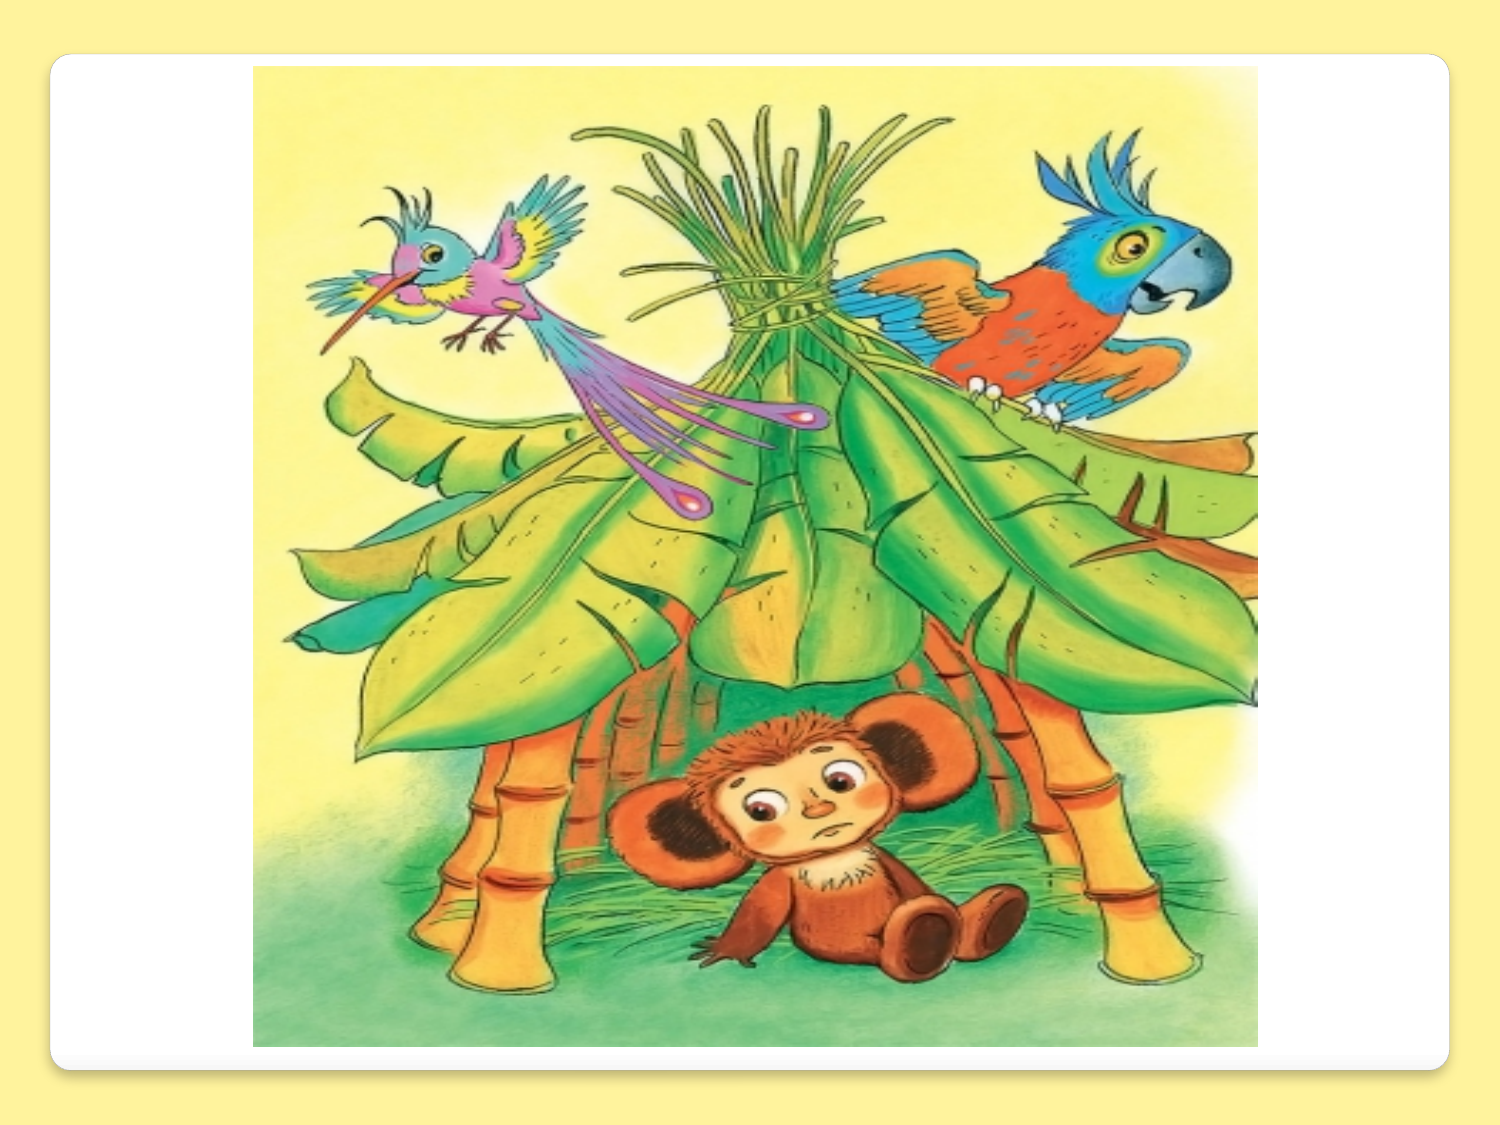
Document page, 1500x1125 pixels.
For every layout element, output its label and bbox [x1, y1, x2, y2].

picture [253, 66, 1259, 1047]
